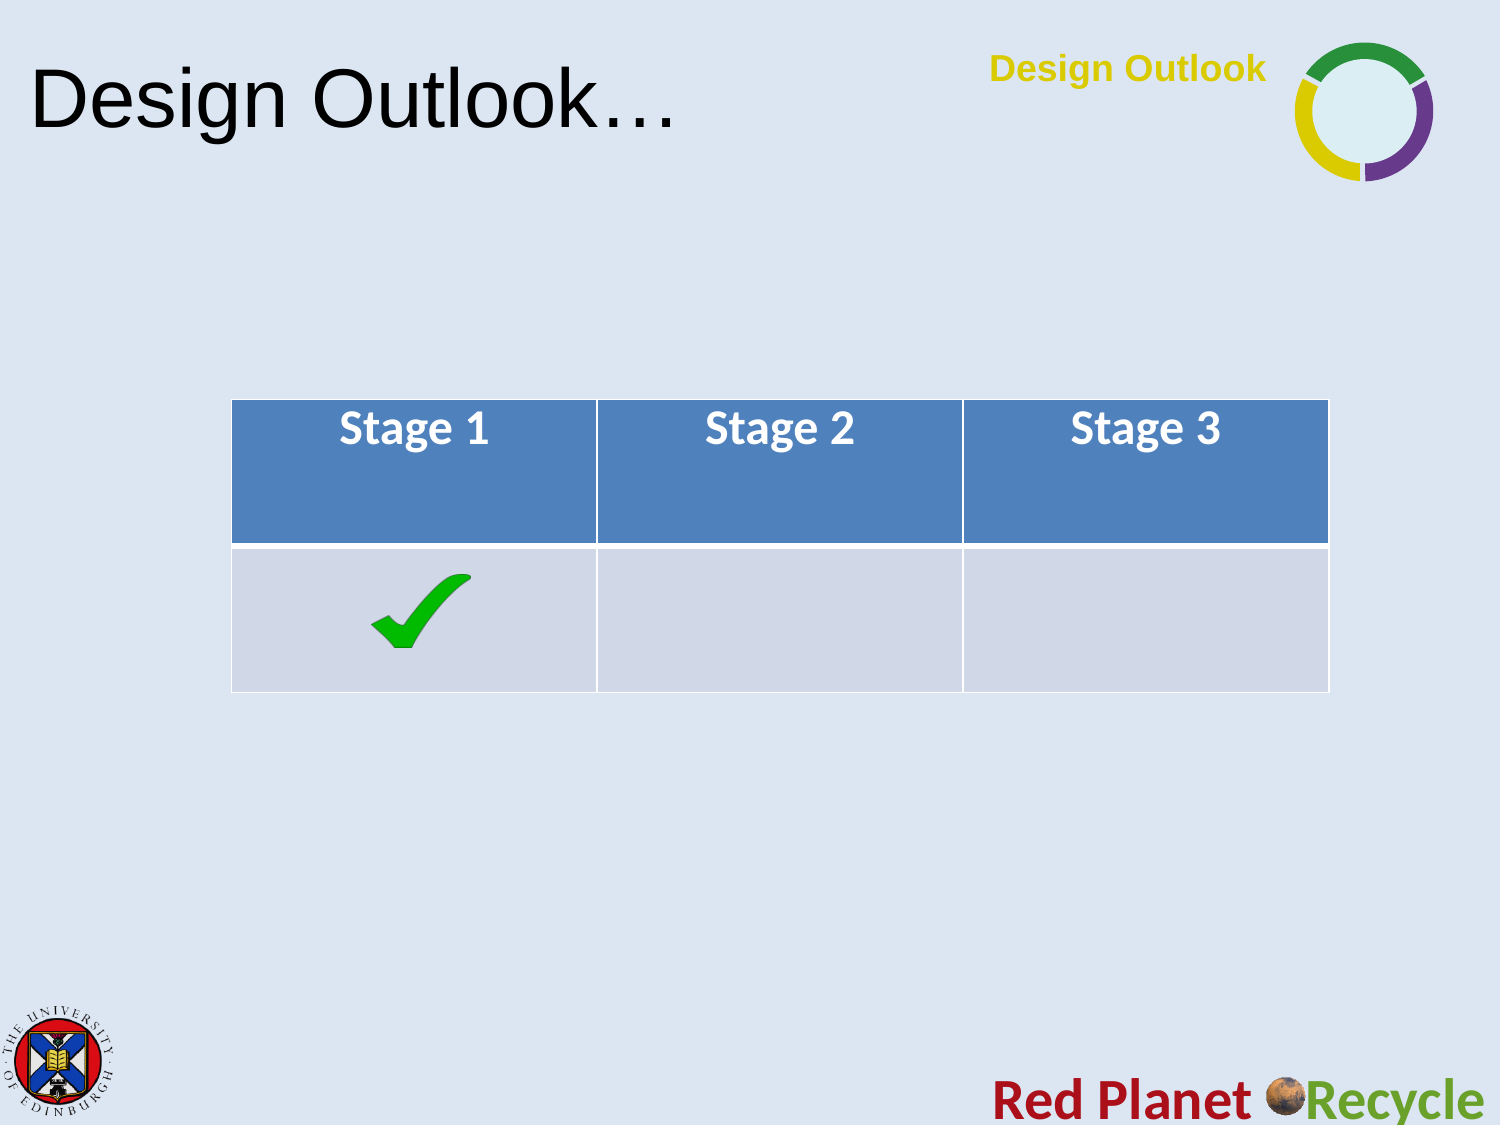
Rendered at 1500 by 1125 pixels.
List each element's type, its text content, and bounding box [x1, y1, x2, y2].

text_box [0, 0, 1500, 1009]
text_box Design Outlook [974, 36, 1279, 97]
table_header Stage 2 [598, 400, 962, 543]
table_header Stage 3 [964, 400, 1328, 543]
picture [370, 574, 471, 648]
table_header Stage 1 [232, 400, 596, 543]
picture [1284, 32, 1444, 193]
table_cell [964, 549, 1328, 692]
table_cell [598, 549, 962, 692]
table_cell [232, 549, 596, 692]
text_box Design Outlook… [14, 36, 1279, 152]
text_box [2, 1005, 1500, 1125]
